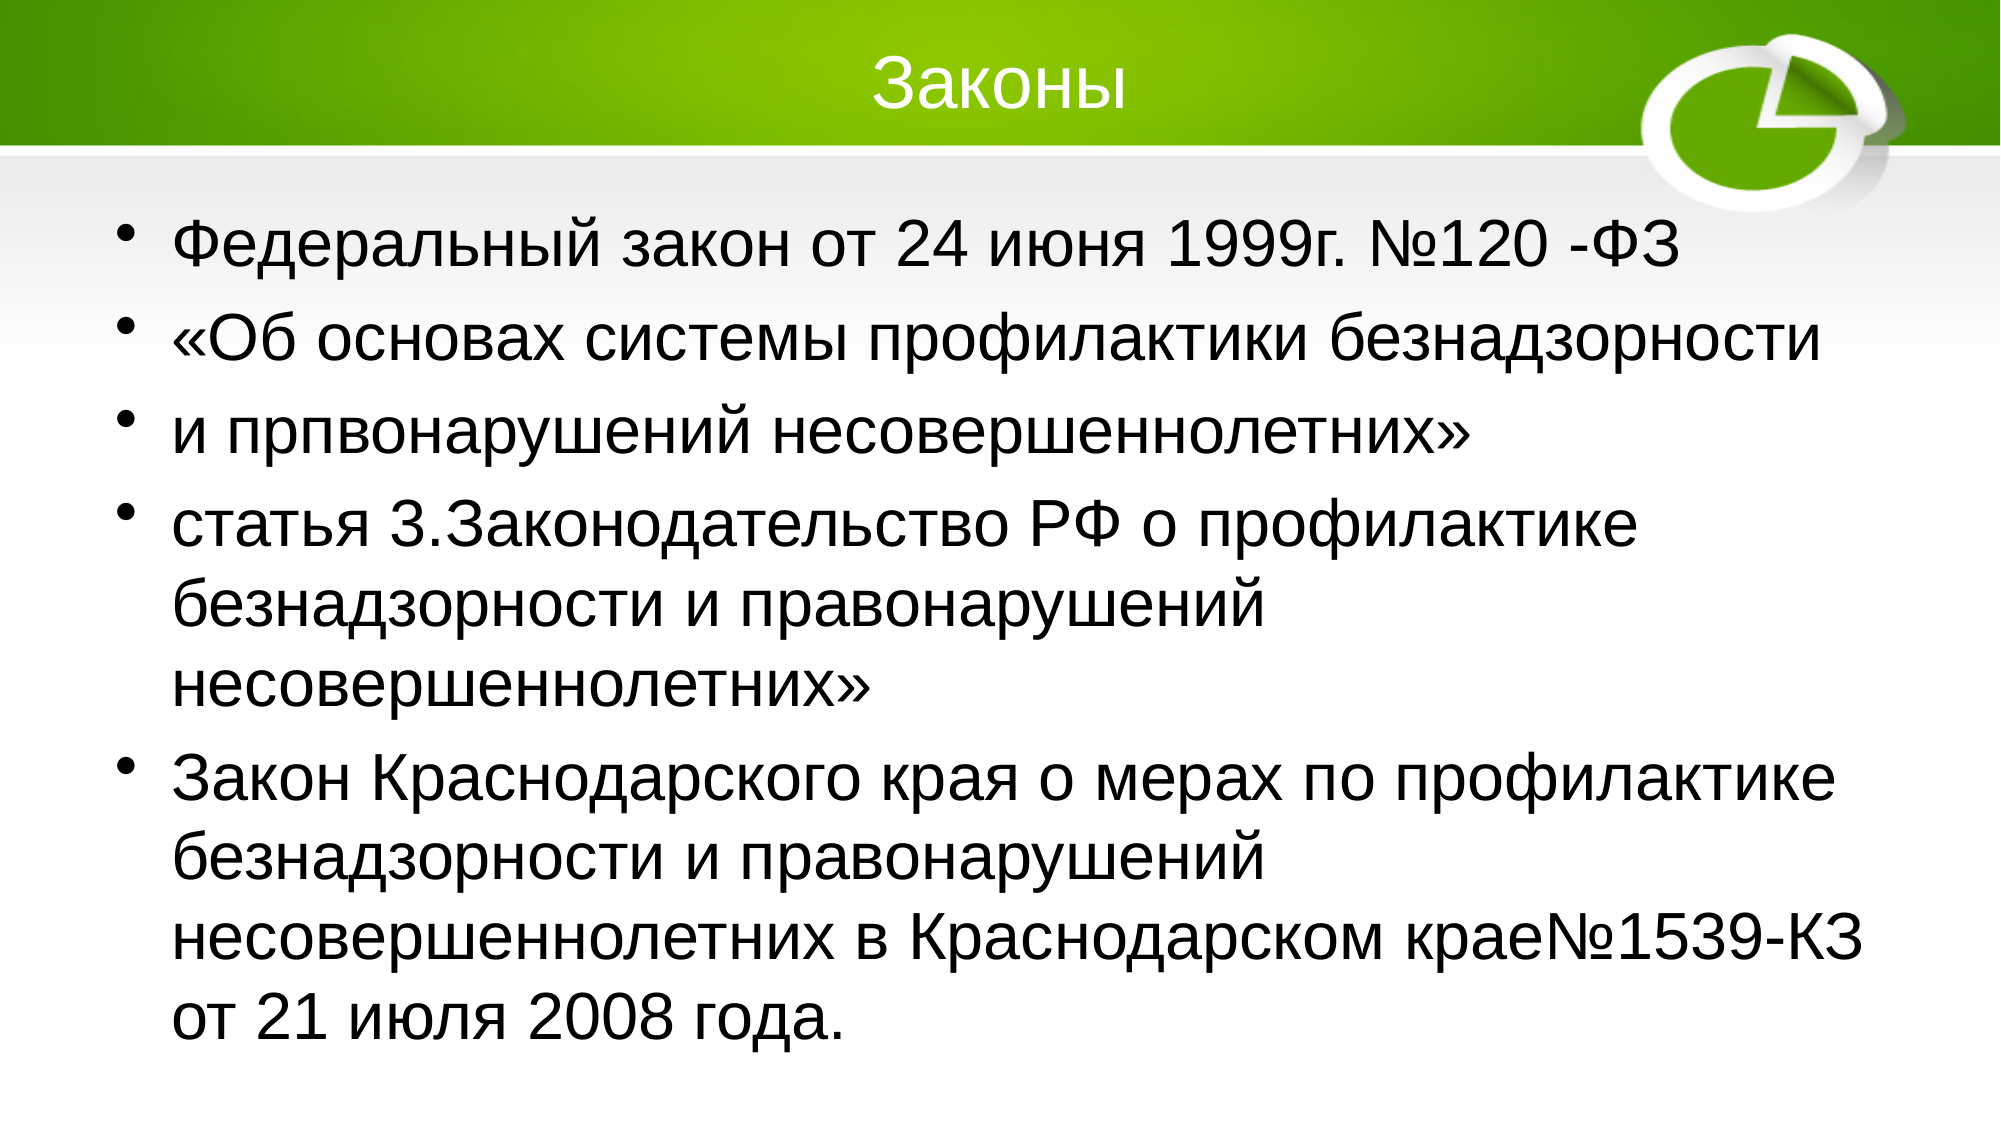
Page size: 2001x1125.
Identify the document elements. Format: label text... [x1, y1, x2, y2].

picture [0, 0, 2001, 1125]
list Федеральный закон от 24 июня 1999г. №120 -ФЗ «Об основах системы профилактики безнадзорности и прпвонарушений несовершеннолетних» статья 3.Законодательство РФ о профилактике безнадзорности и правонарушений несовершеннолетних» Закон Краснодарского края о мерах по профилактике безнадзорности и правонарушений несовершеннолетних в Краснодарском крае№1539-КЗ от 21 июля 2008 года. [99, 192, 1901, 1006]
title Законы [99, 30, 1901, 127]
